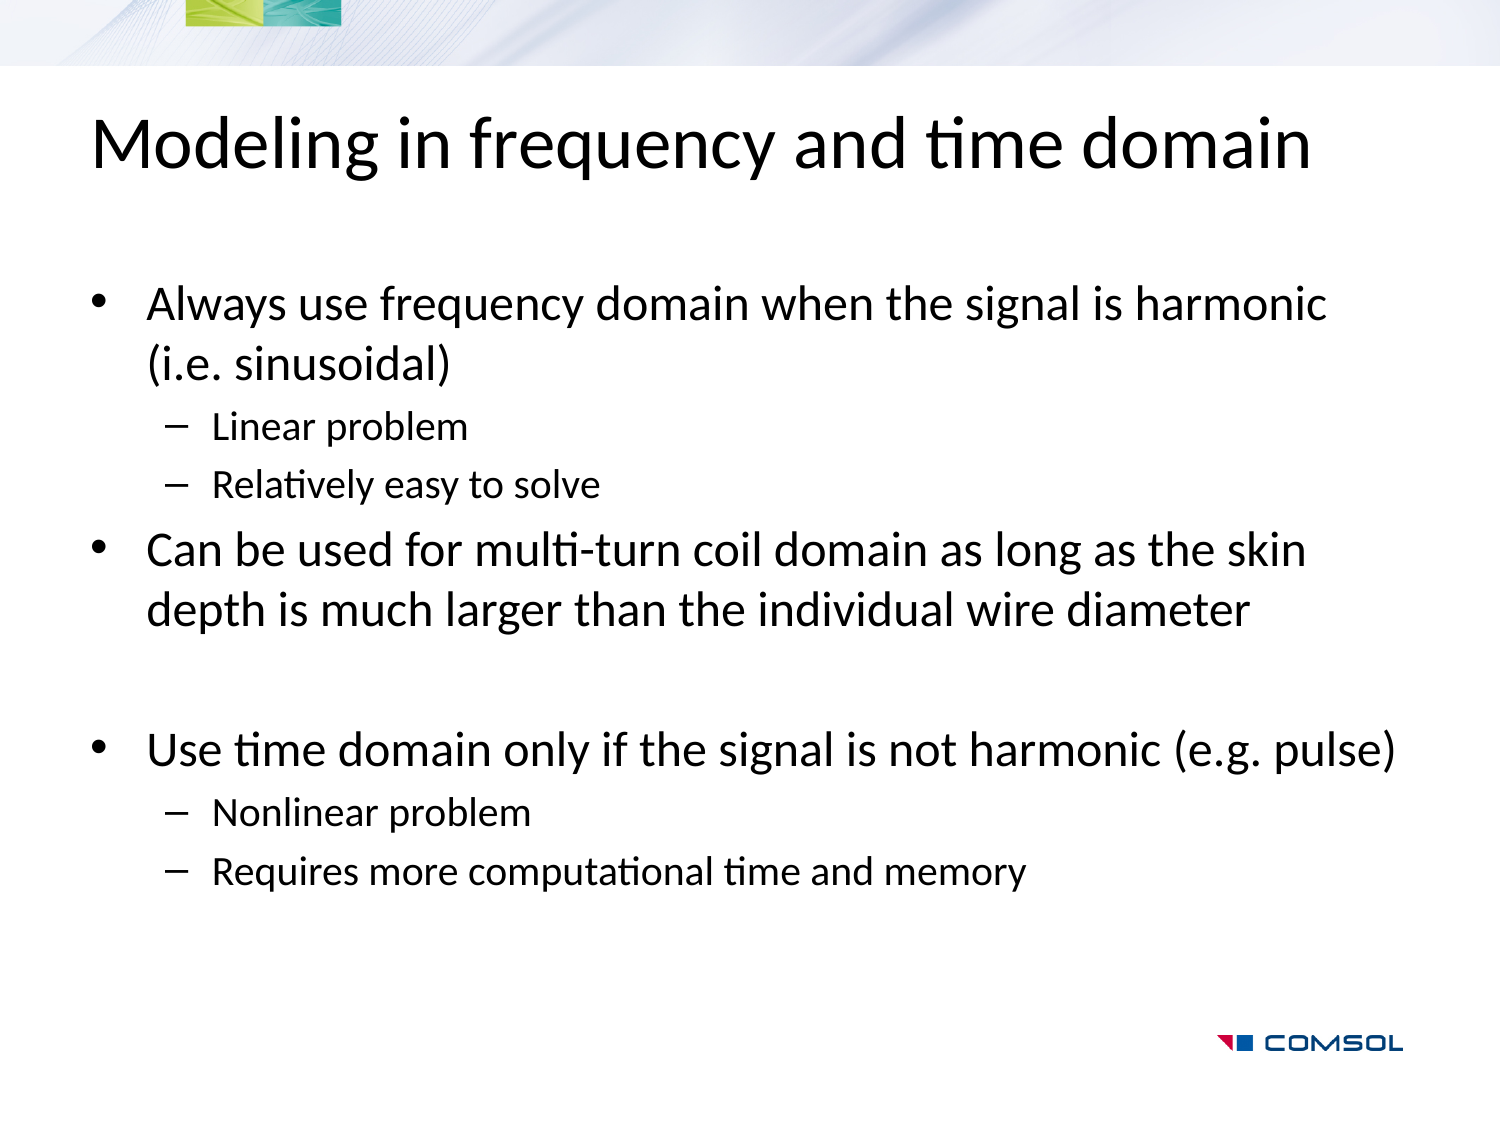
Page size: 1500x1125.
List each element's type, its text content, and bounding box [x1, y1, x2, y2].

picture [0, 0, 1500, 1125]
list Always use frequency domain when the signal is harmonic (i.e. sinusoidal) Linear problem Relatively easy to solve Can be used for multi-turn coil domain as long as the skin depth is much larger than the individual wire diameter Use time domain only if the signal is not harmonic (e.g. pulse) Nonlinear problem Requires more computational time and memory [75, 262, 1425, 1005]
title Modeling in frequency and time domain [75, 45, 1425, 233]
